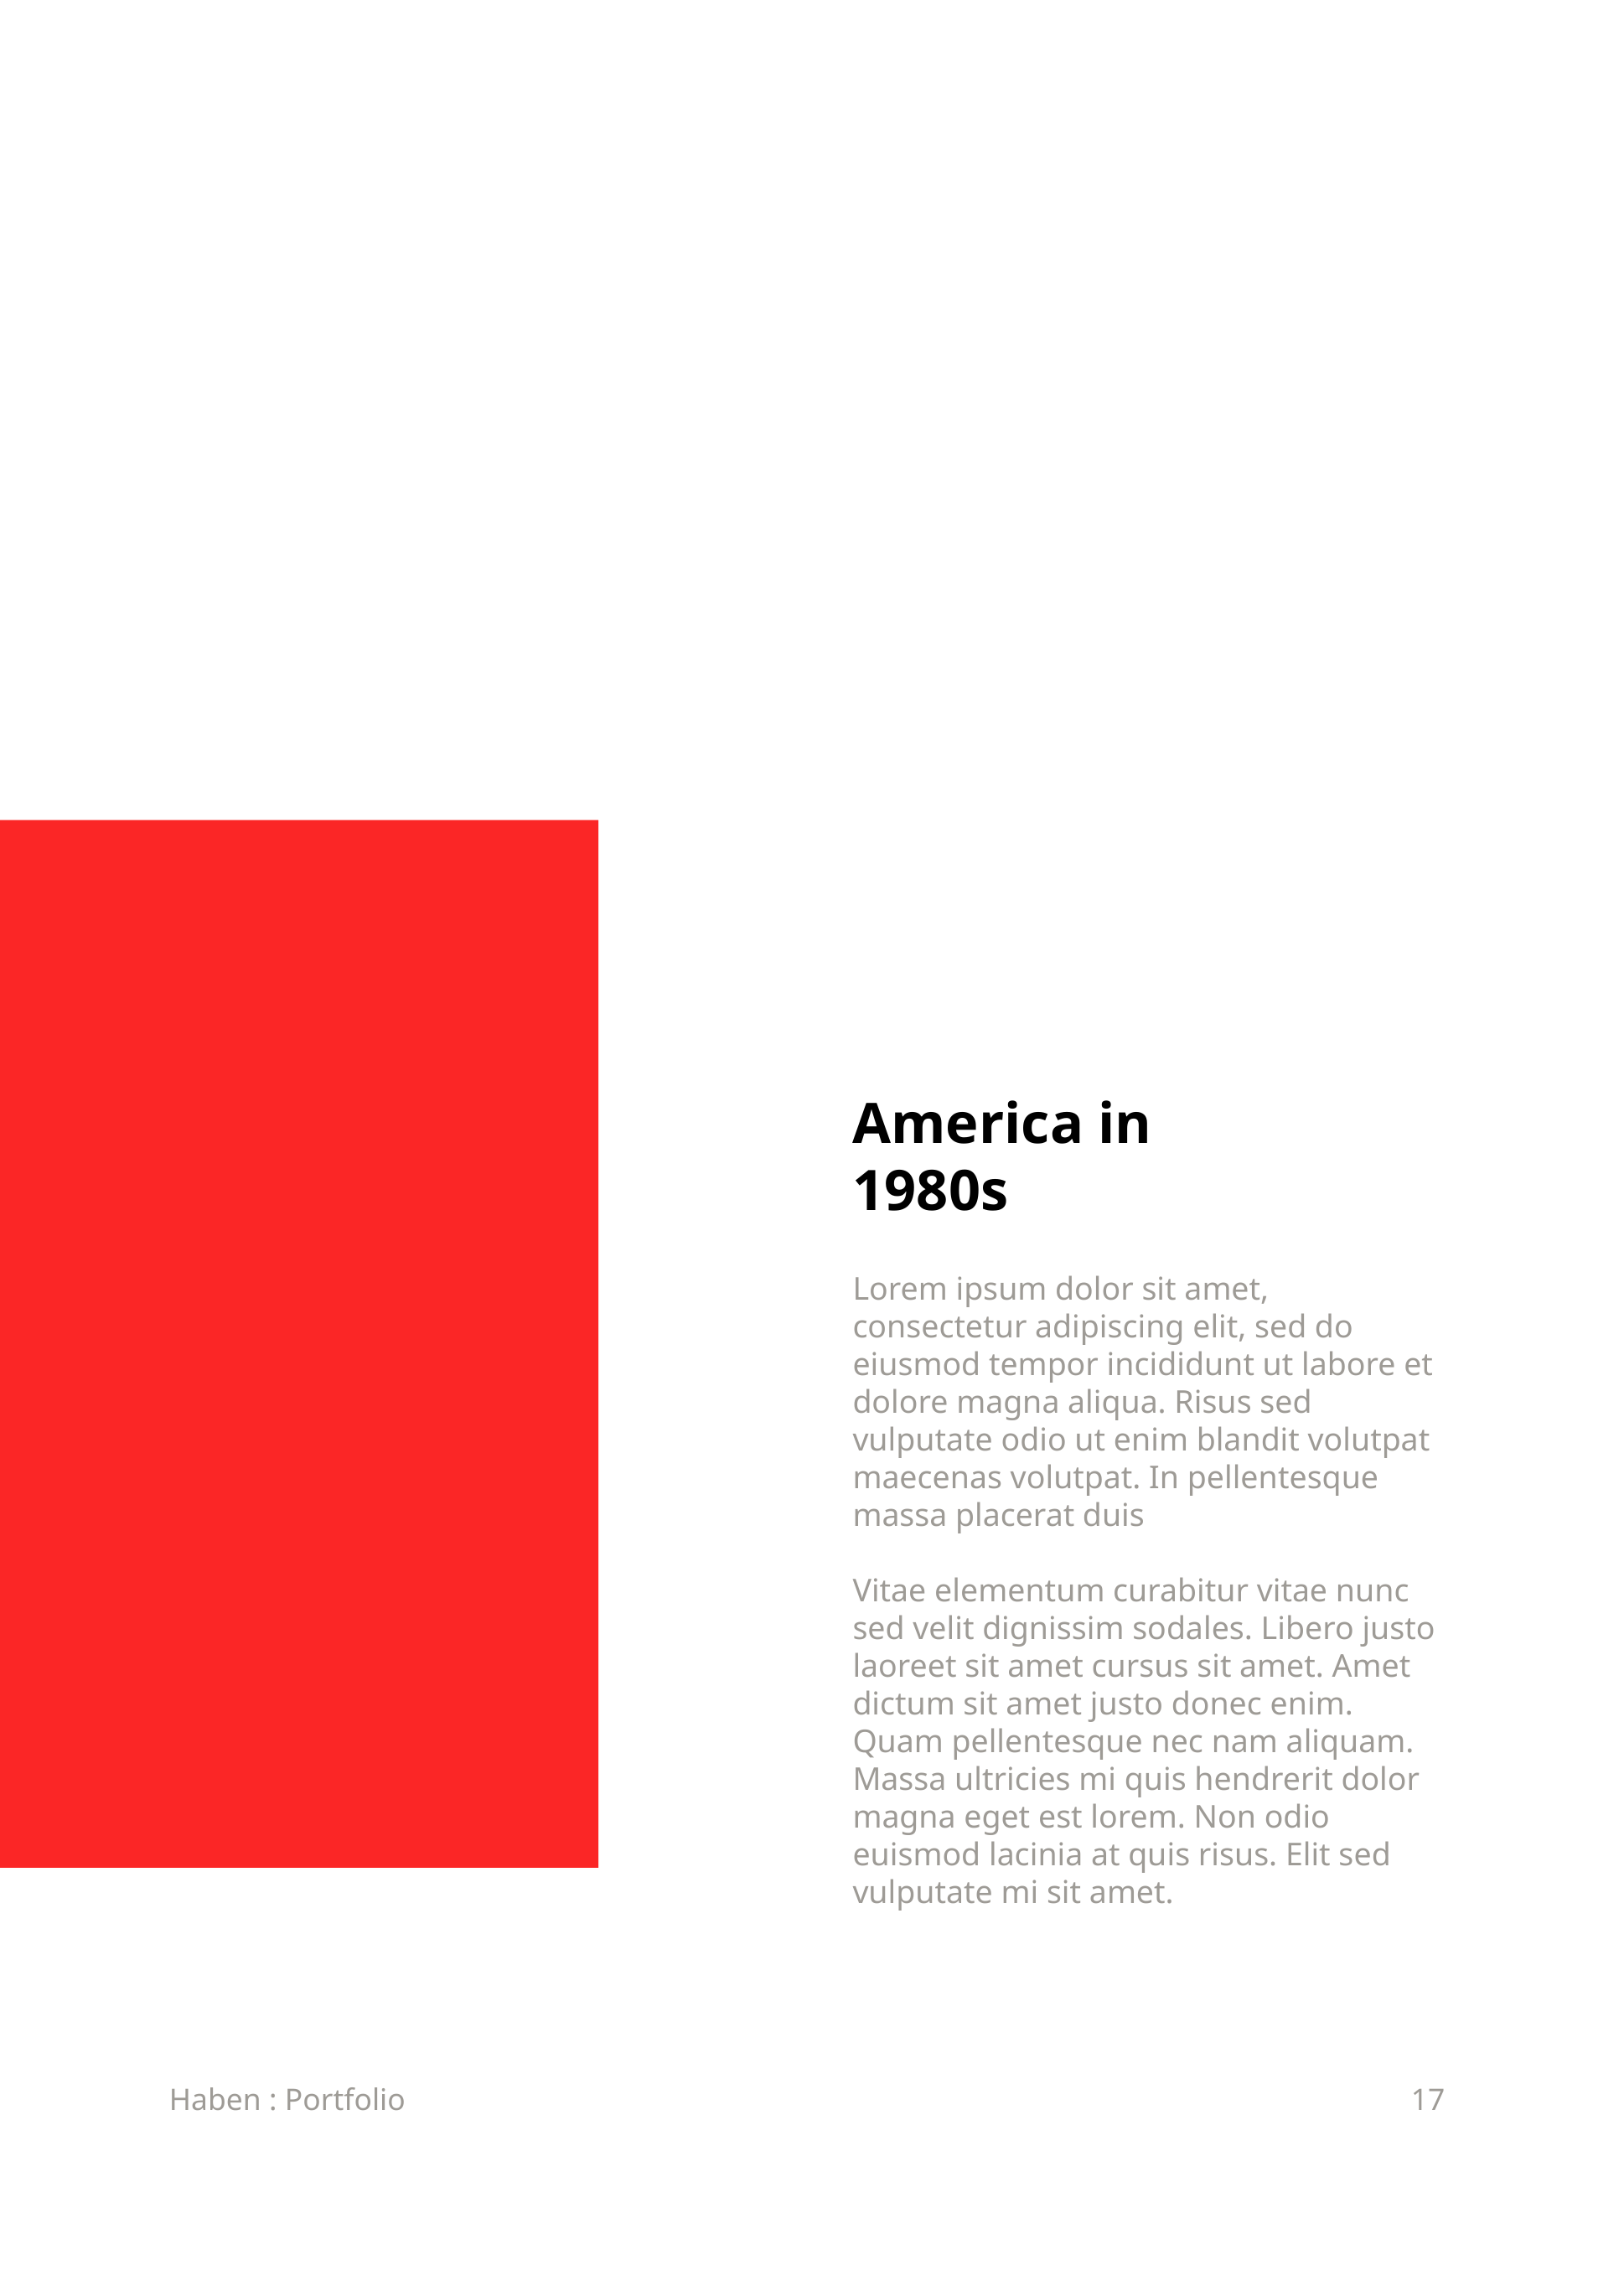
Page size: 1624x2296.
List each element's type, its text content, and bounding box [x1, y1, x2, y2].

text_box Haben : Portfolio [165, 2077, 410, 2120]
text_box America in 1980s [849, 1083, 1277, 1225]
text_box Lorem ipsum dolor sit amet, consectetur adipiscing elit, sed do eiusmod tempor incididunt ut labore et dolore magna aliqua. Risus sed vulputate odio ut enim blandit volutpat maecenas volutpat. In pellentesque massa placerat duis Vitae elementum curabitur vitae nunc sed velit dignissim sodales. Libero justo laoreet sit amet cursus sit amet. Amet dictum sit amet justo donec enim. Quam pellentesque nec nam aliquam. Massa ultricies mi quis hendrerit dolor magna eget est lorem. Non odio euismod lacinia at quis risus. Elit sed vulputate mi sit amet. [849, 1265, 1449, 1914]
text_box 17 [1408, 2077, 1449, 2120]
text_box [0, 820, 599, 1868]
